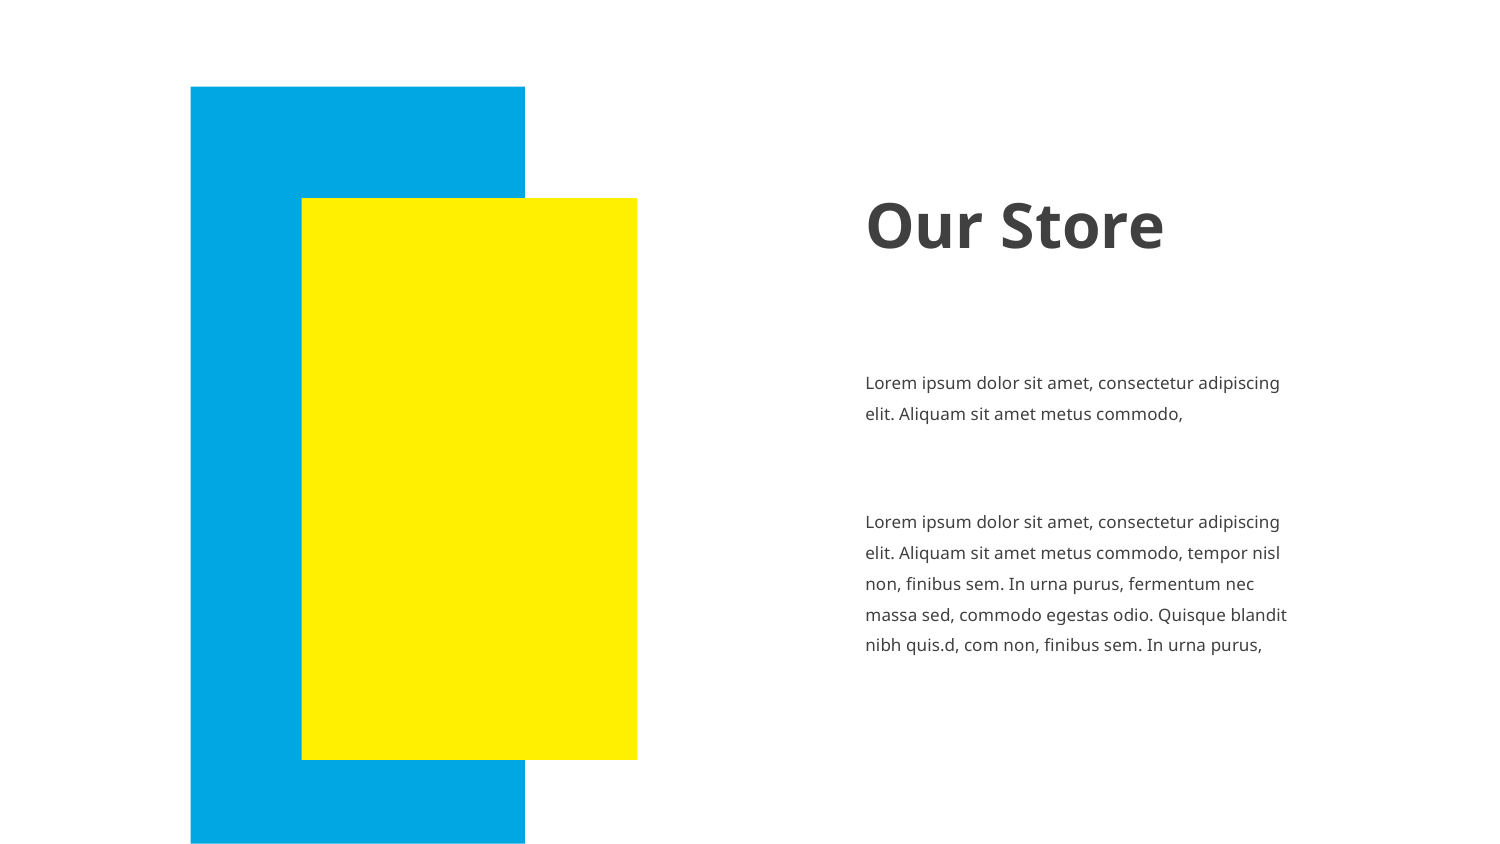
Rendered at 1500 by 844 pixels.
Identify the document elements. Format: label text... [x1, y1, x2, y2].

picture [302, 198, 638, 760]
text_box Our Store [850, 179, 1450, 269]
text_box Lorem ipsum dolor sit amet, consectetur adipiscing elit. Aliquam sit amet metus commodo, tempor nisl non, finibus sem. In urna purus, fermentum nec massa sed, commodo egestas odio. Quisque blandit nibh quis.d, com non, finibus sem. In urna purus, [850, 493, 1314, 663]
text_box Lorem ipsum dolor sit amet, consectetur adipiscing elit. Aliquam sit amet metus commodo, [850, 354, 1314, 431]
